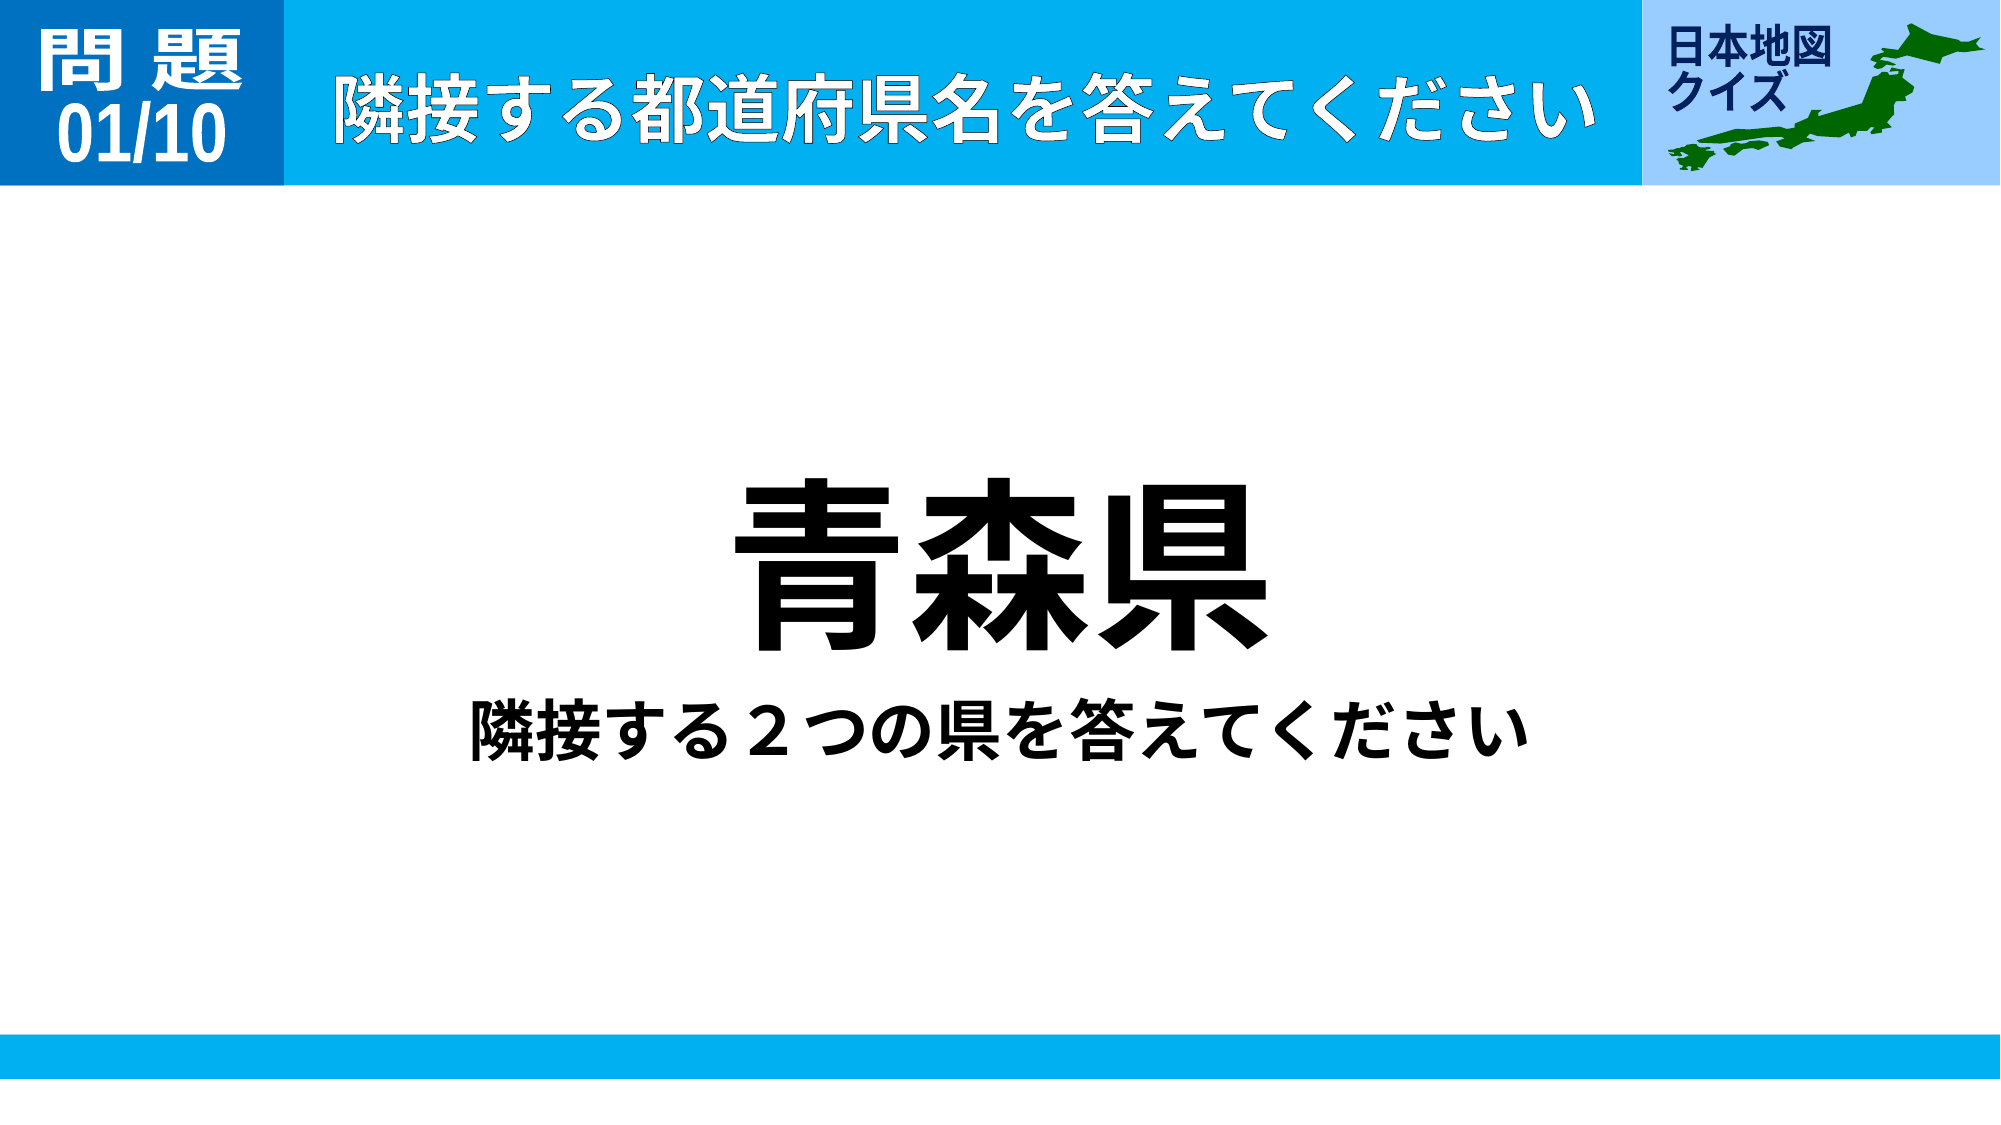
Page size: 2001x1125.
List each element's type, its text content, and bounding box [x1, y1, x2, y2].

text_box [0, 1034, 2000, 1079]
text_box 青森県 [710, 443, 1290, 679]
text_box 隣接する２つの県を答えてください [453, 681, 1547, 776]
